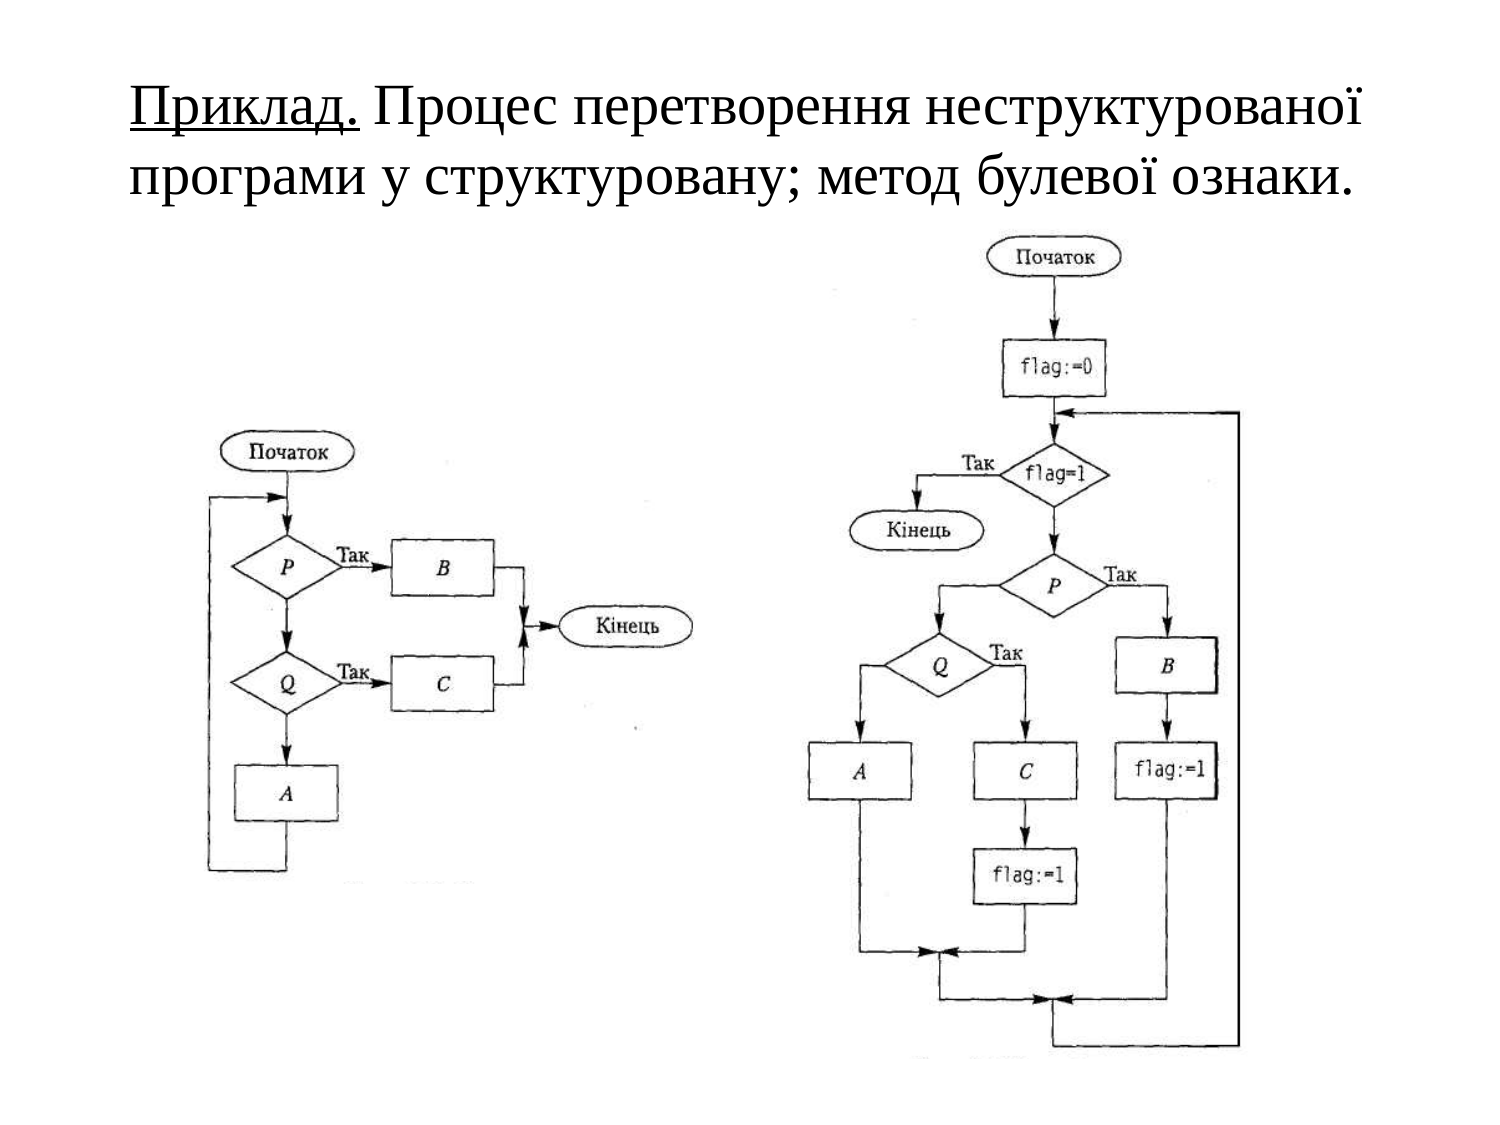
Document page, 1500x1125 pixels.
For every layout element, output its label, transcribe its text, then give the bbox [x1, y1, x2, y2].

list Приклад. Процес перетворення неструктурованої програми у структуровану; метод булевої ознаки. [0, 58, 1500, 232]
picture [799, 219, 1271, 1059]
picture [194, 420, 703, 884]
